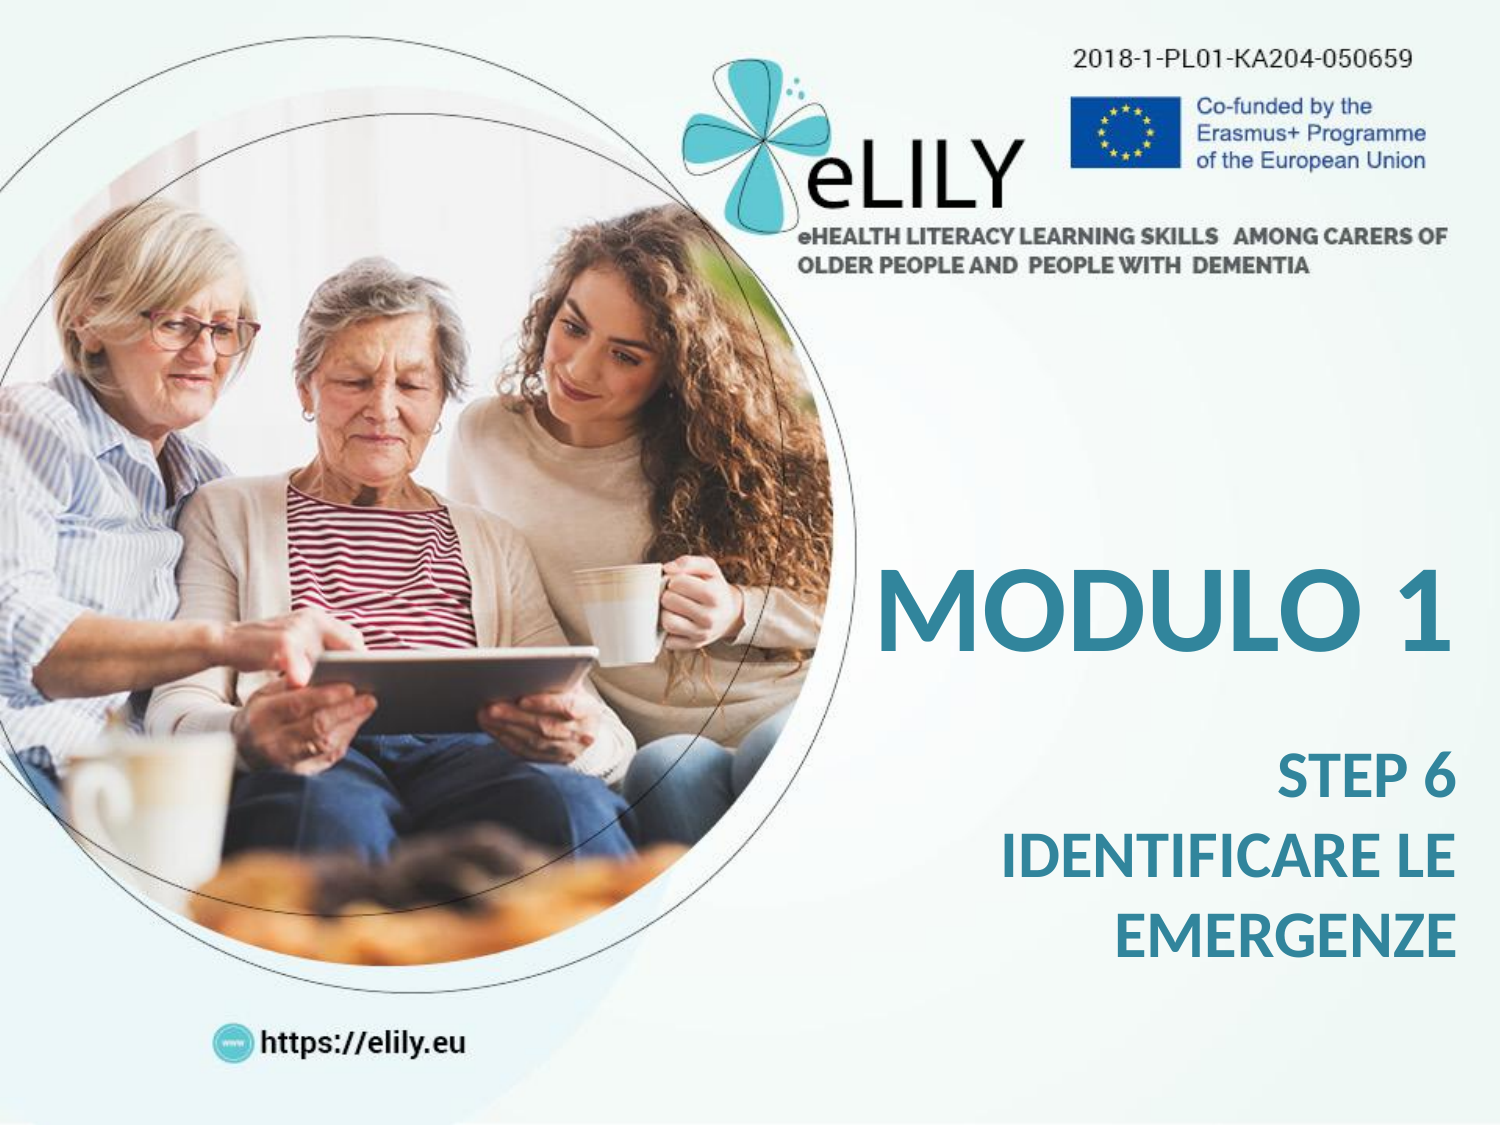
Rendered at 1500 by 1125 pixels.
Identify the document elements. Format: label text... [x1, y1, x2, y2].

picture [0, 0, 1500, 1125]
text_box MODULO 1 [858, 518, 1470, 684]
text_box STEP 6 IDENTIFICARE LE EMERGENZE [797, 723, 1473, 978]
